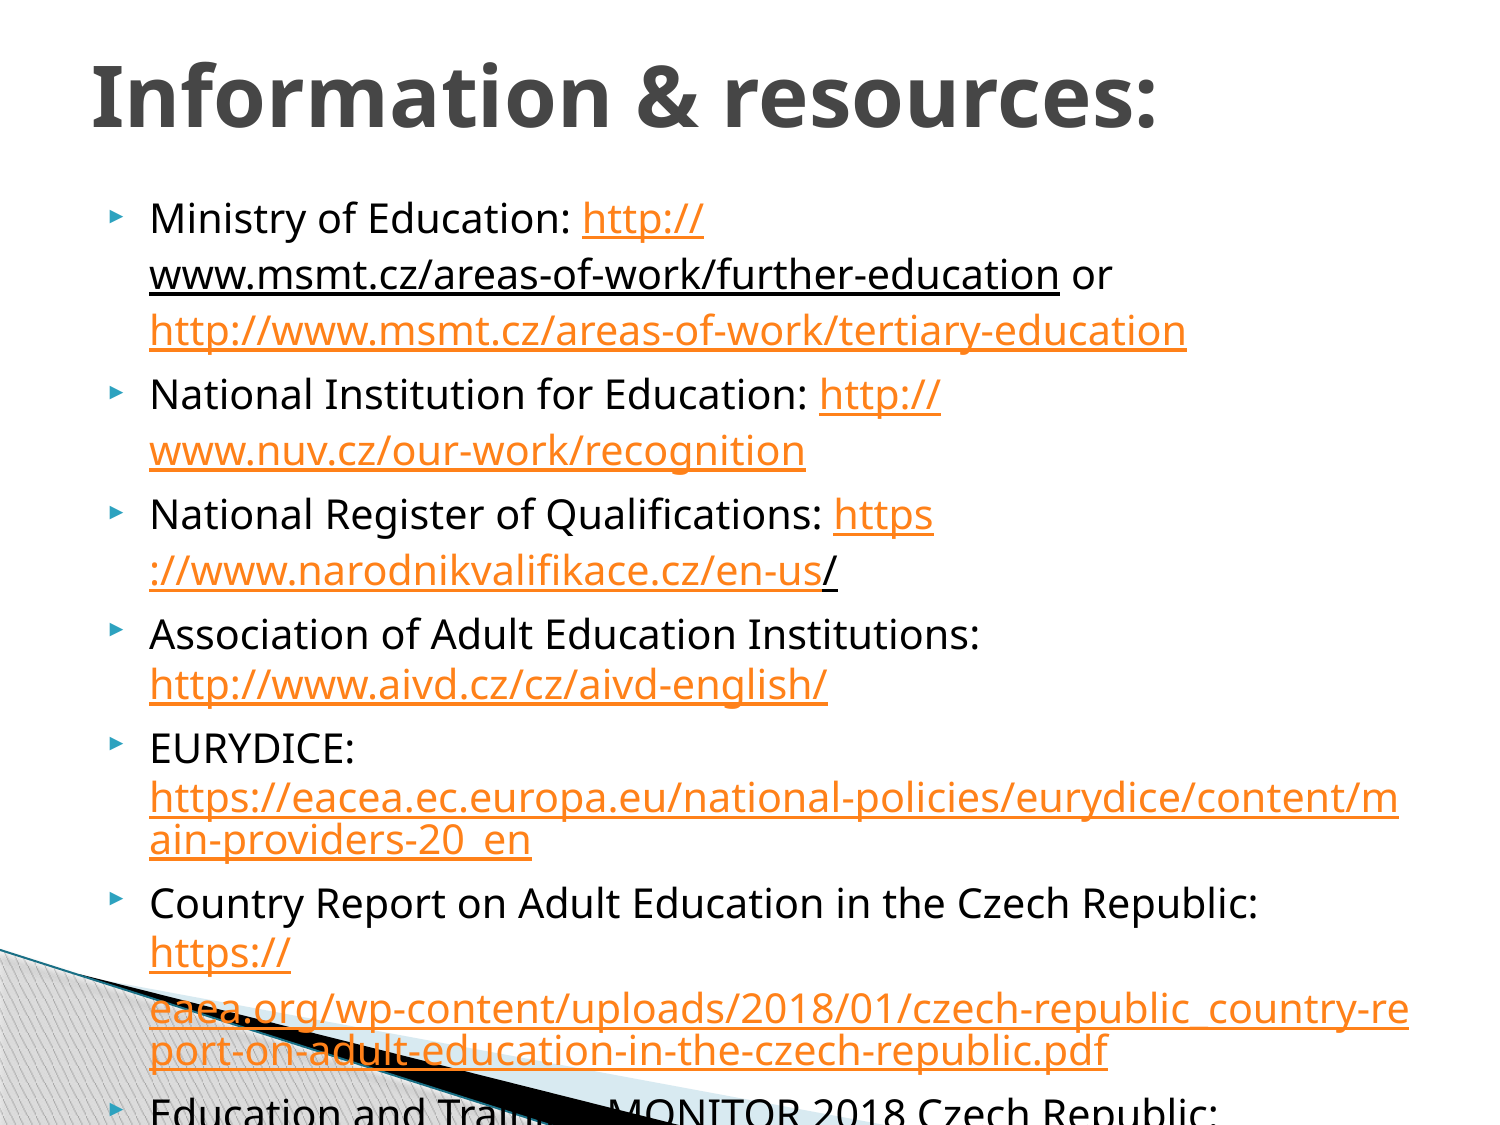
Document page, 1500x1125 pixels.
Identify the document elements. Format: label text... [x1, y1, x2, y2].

list Ministry of Education: http://www.msmt.cz/areas-of-work/further-education or http://www.msmt.cz/areas-of-work/tertiary-education National Institution for Education: http://www.nuv.cz/our-work/recognition National Register of Qualifications: https://www.narodnikvalifikace.cz/en-us/ Association of Adult Education Institutions: http://www.aivd.cz/cz/aivd-english/ EURYDICE: https://eacea.ec.europa.eu/national-policies/eurydice/content/main-providers-20_en Country Report on Adult Education in the Czech Republic: https://eaea.org/wp-content/uploads/2018/01/czech-republic_country-report-on-adult-education-in-the-czech-republic.pdf Education and Training MONITOR 2018 Czech Republic: https://ec.europa.eu/education/sites/education/files/document-library-docs/et-monitor-report-2018-czech-republic_en.pdf [75, 184, 1425, 1125]
title Information & resources: [76, 0, 1427, 188]
